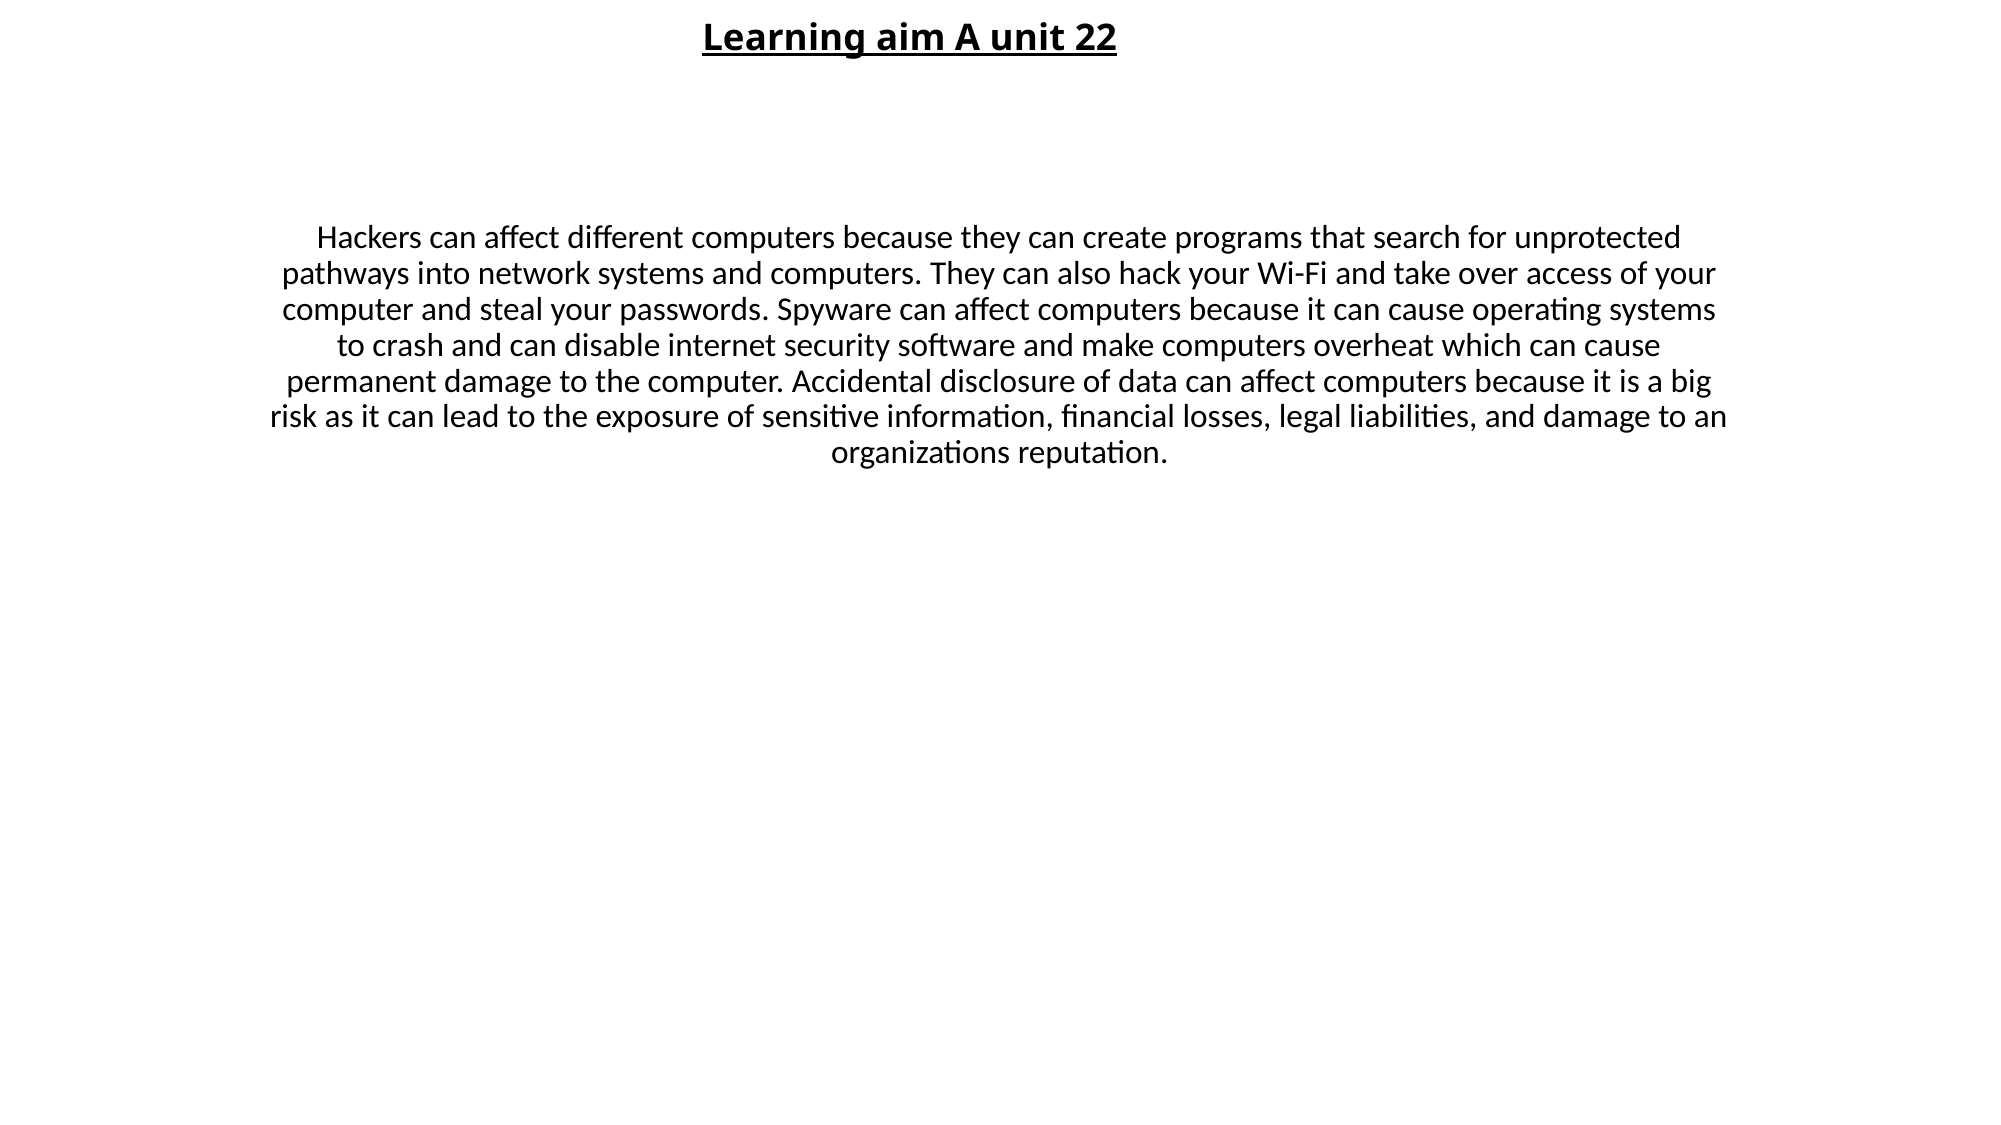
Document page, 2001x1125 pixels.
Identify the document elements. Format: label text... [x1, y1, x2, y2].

subtitle Hackers can affect different computers because they can create programs that search for unprotected pathways into network systems and computers. They can also hack your Wi-Fi and take over access of your computer and steal your passwords. Spyware can affect computers because it can cause operating systems to crash and can disable internet security software and make computers overheat which can cause permanent damage to the computer. Accidental disclosure of data can affect computers because it is a big risk as it can lead to the exposure of sensitive information, financial losses, legal liabilities, and damage to an organizations reputation. [249, 212, 1750, 995]
title Learning aim A unit 22 [159, 11, 1660, 66]
